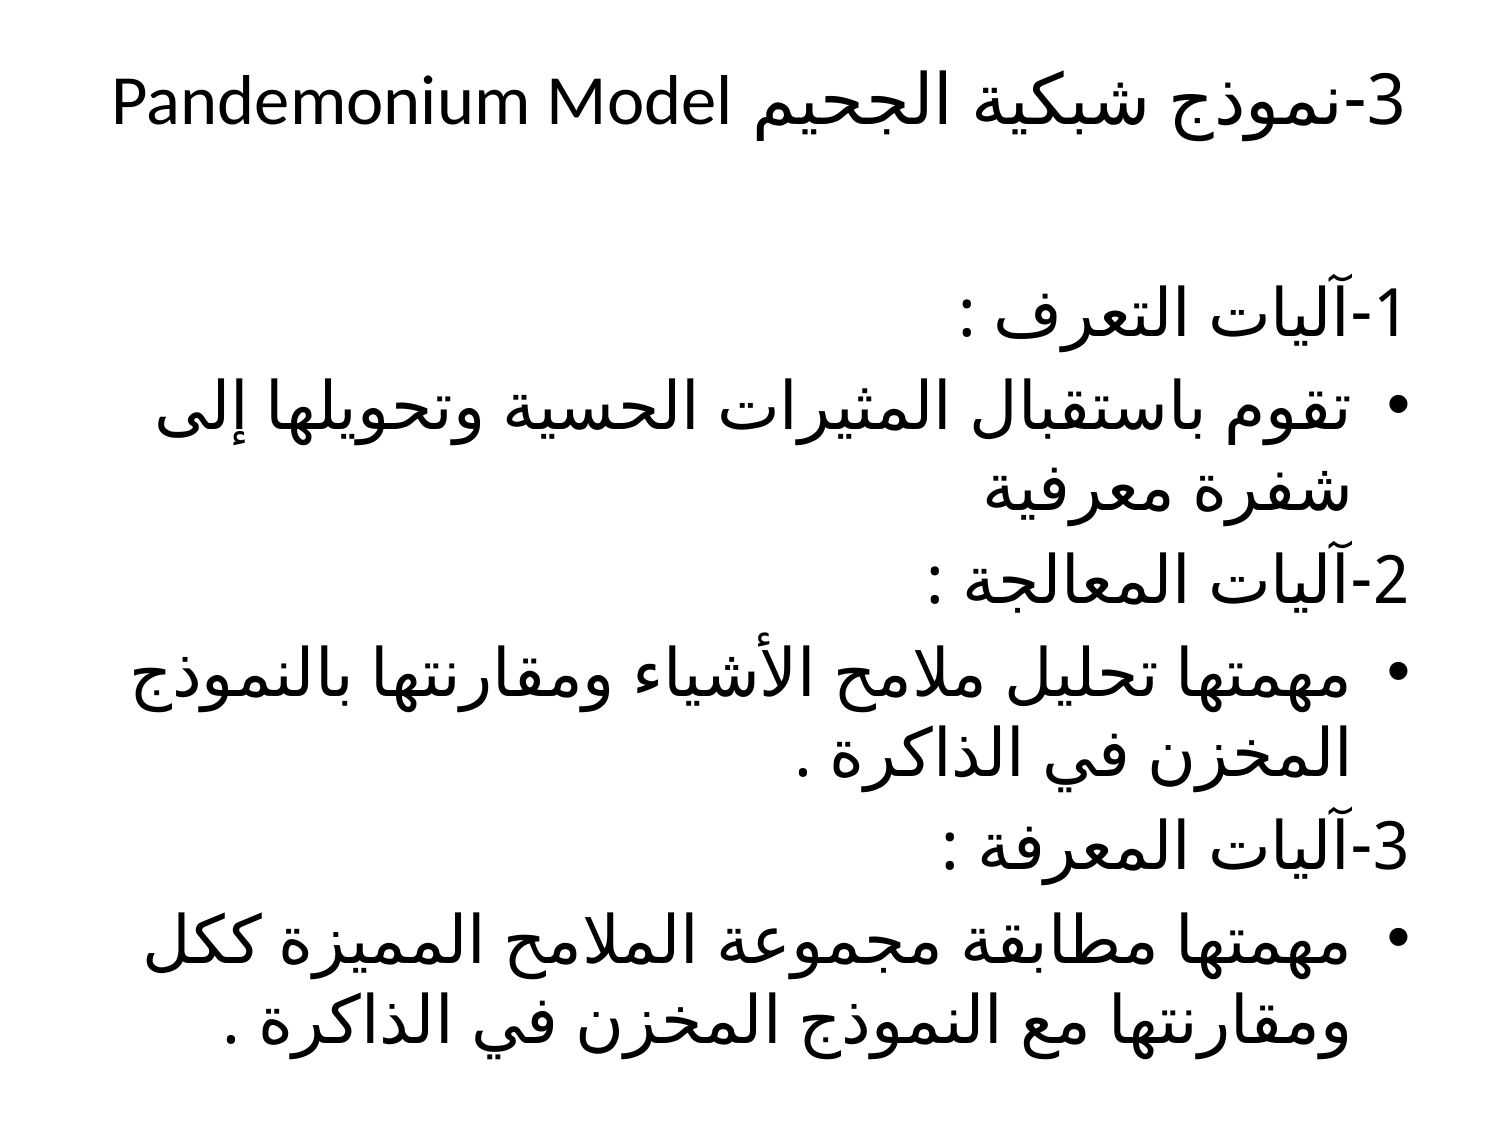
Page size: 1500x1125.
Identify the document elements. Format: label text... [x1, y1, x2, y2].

list 1-آليات التعرف : تقوم باستقبال المثيرات الحسية وتحويلها إلى شفرة معرفية 2-آليات المعالجة : مهمتها تحليل ملامح الأشياء ومقارنتها بالنموذج المخزن في الذاكرة . 3-آليات المعرفة : مهمتها مطابقة مجموعة الملامح المميزة ككل ومقارنتها مع النموذج المخزن في الذاكرة . [75, 262, 1425, 1005]
title 3-نموذج شبكية الجحيم Pandemonium Model [75, 45, 1425, 233]
